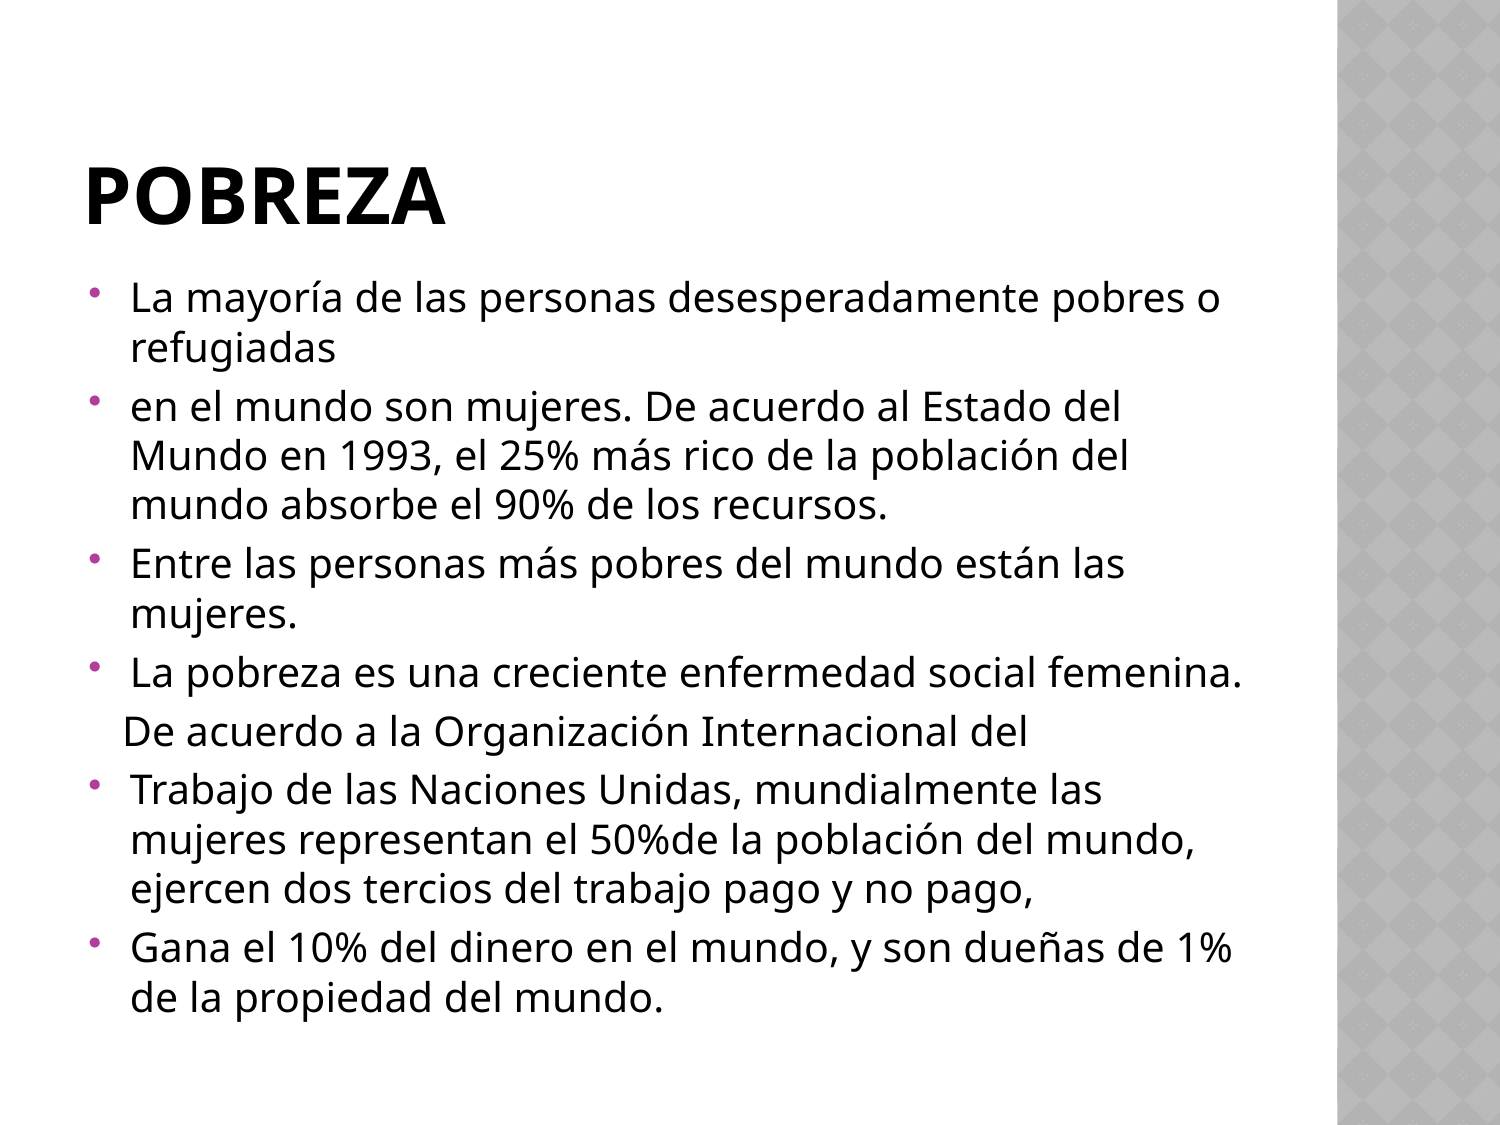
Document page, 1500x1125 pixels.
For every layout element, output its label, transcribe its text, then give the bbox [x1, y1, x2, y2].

list La mayoría de las personas desesperadamente pobres o refugiadas en el mundo son mujeres. De acuerdo al Estado del Mundo en 1993, el 25% más rico de la población del mundo absorbe el 90% de los recursos. Entre las personas más pobres del mundo están las mujeres. La pobreza es una creciente enfermedad social femenina. De acuerdo a la Organización Internacional del Trabajo de las Naciones Unidas, mundialmente las mujeres representan el 50%de la población del mundo, ejercen dos tercios del trabajo pago y no pago, Gana el 10% del dinero en el mundo, y son dueñas de 1% de la propiedad del mundo. [75, 264, 1263, 1059]
title pobreza [75, 52, 1263, 240]
